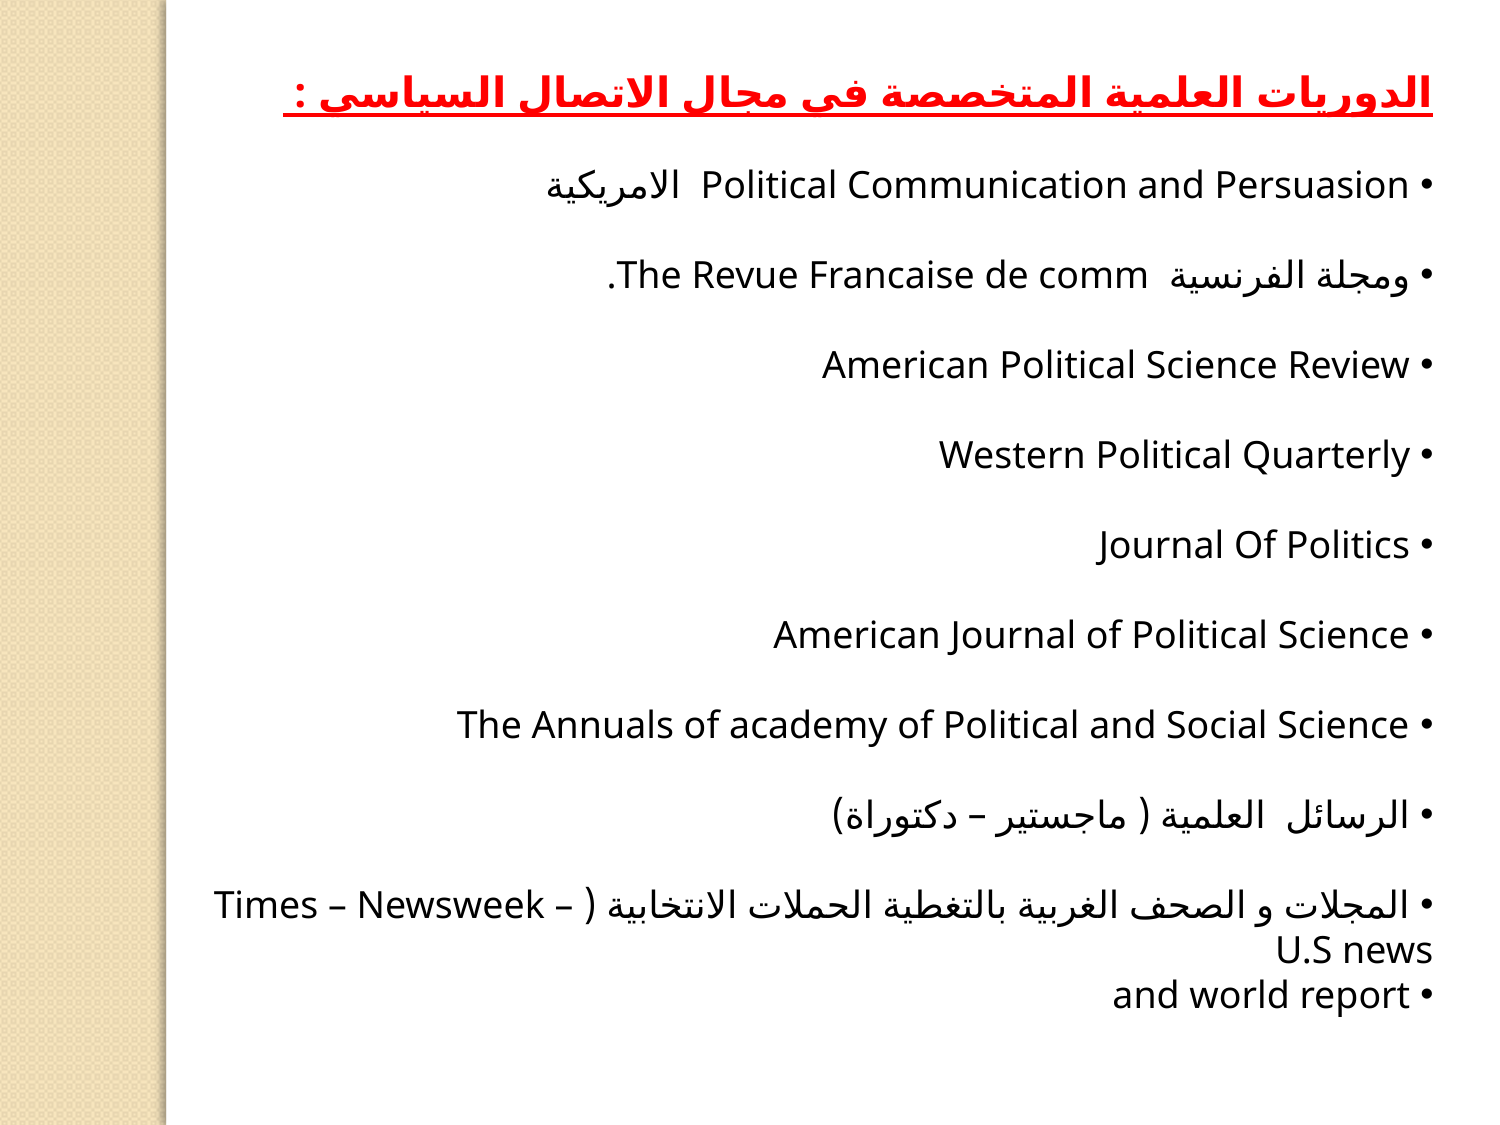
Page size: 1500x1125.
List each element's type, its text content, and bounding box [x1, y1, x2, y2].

text_box الدوريات العلمية المتخصصة في مجال الاتصال السياسي : Political Communication and Persuasion الامريكية ومجلة الفرنسية The Revue Francaise de comm. American Political Science Review Western Political Quarterly Journal Of Politics American Journal of Political Science The Annuals of academy of Political and Social Science الرسائل العلمية ( ماجستير – دكتوراة) المجلات و الصحف الغربية بالتغطية الحملات الانتخابية ( Times – Newsweek – U.S news and world report [163, 58, 1449, 1114]
